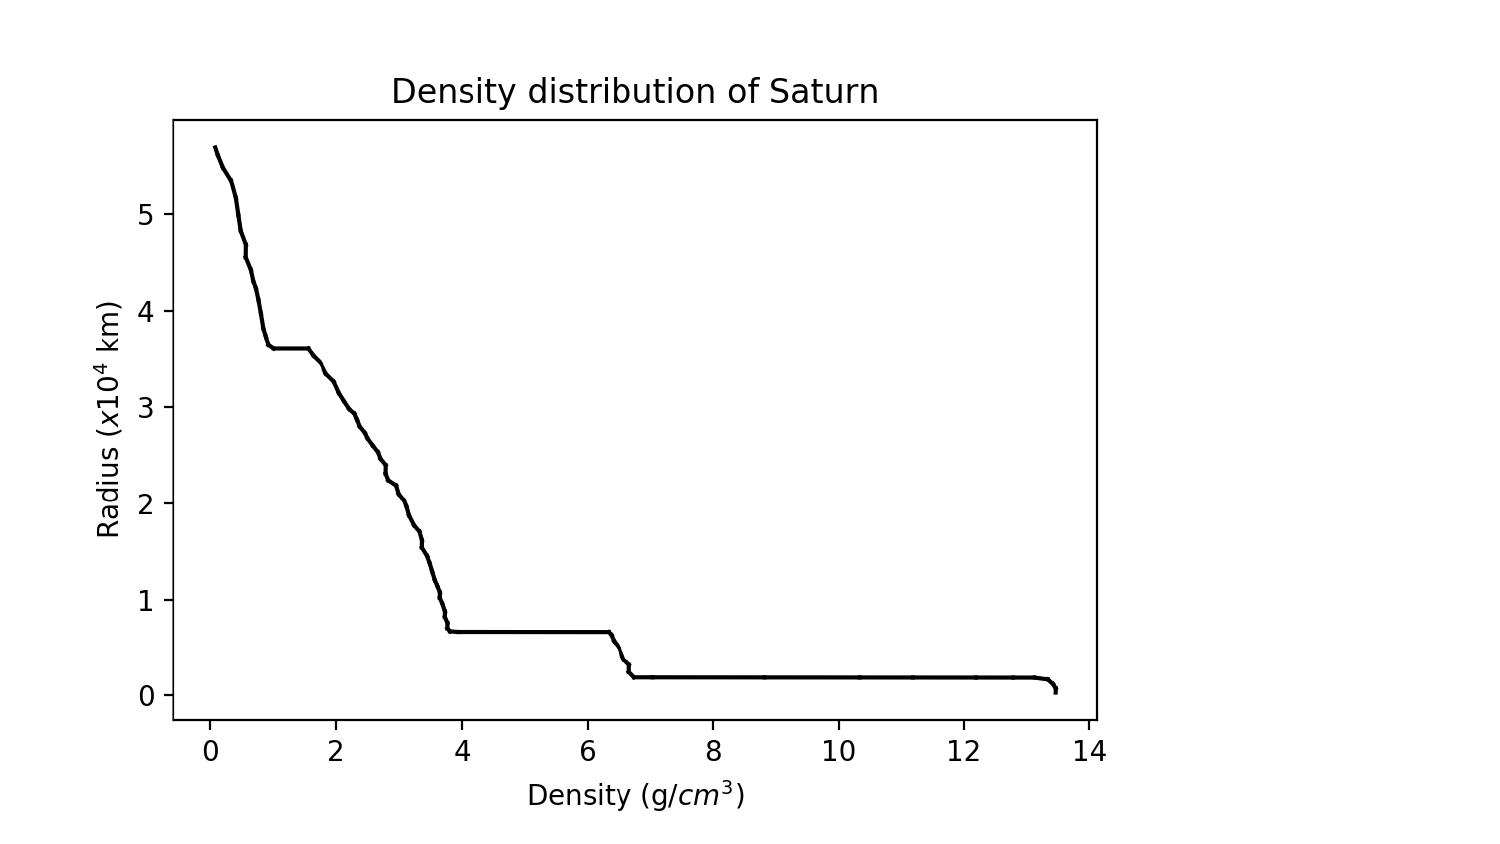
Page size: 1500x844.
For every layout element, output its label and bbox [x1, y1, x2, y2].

picture [24, 24, 1216, 819]
